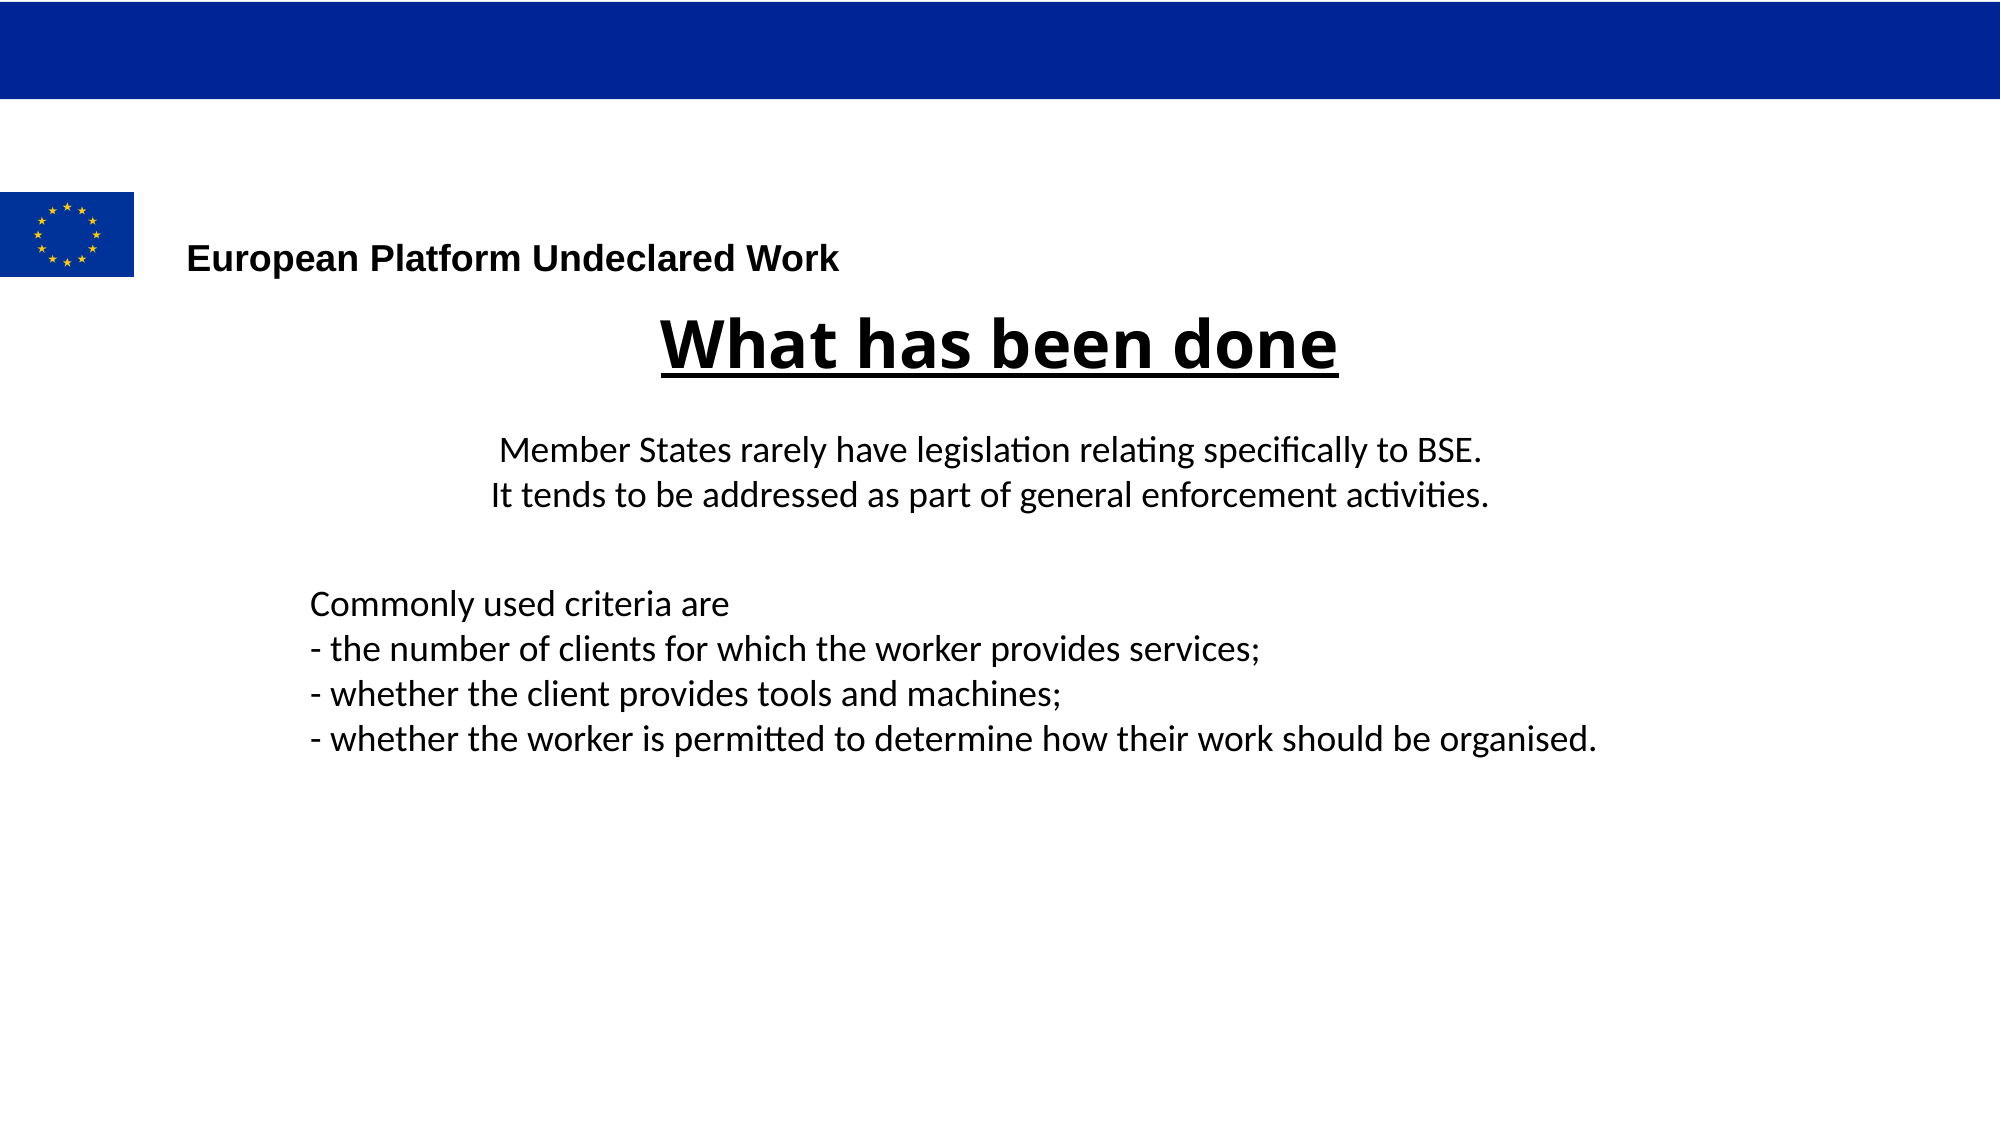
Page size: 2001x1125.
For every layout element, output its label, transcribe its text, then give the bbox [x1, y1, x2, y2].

text_box European Platform Undeclared Work [3, 136, 856, 332]
picture [0, 192, 134, 277]
text_box [0, 1, 2000, 100]
text_box Commonly used criteria are - the number of clients for which the worker provides services; - whether the client provides tools and machines; - whether the worker is permitted to determine how their work should be organised. [295, 571, 1615, 812]
text_box Member States rarely have legislation relating specifically to BSE. It tends to be addressed as part of general enforcement activities. [33, 417, 1957, 523]
title What has been done [249, 184, 1750, 390]
